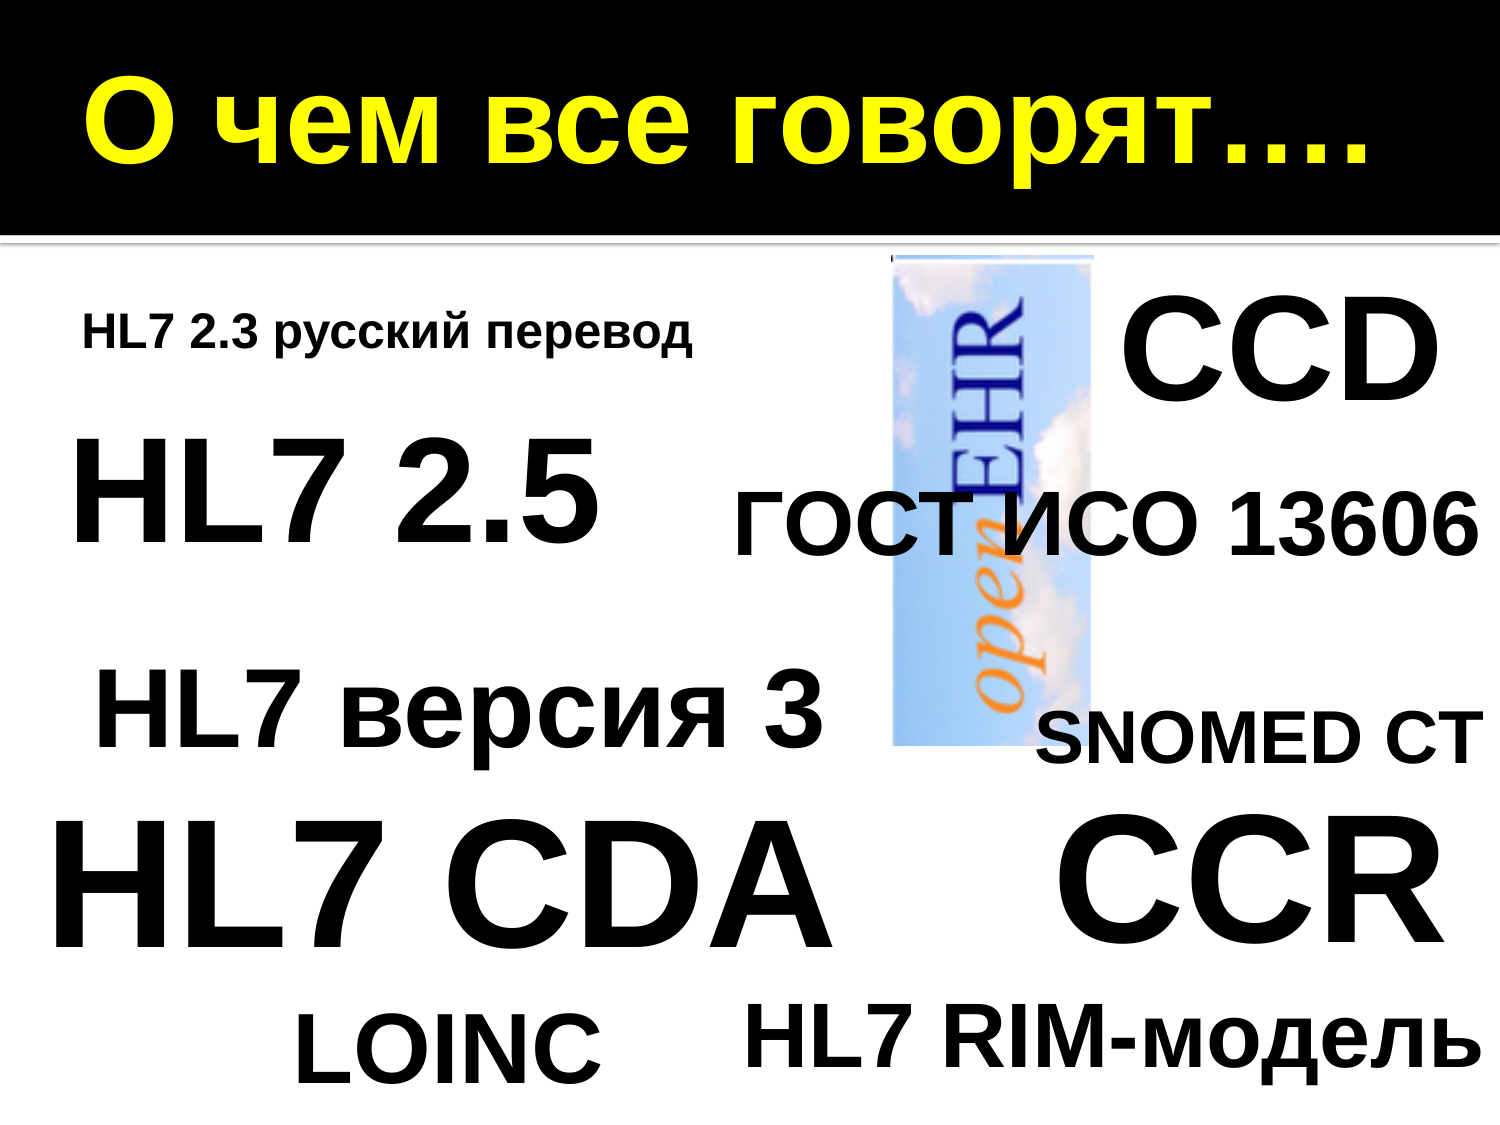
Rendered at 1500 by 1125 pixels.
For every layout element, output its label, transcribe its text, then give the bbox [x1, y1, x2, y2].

text_box SNOMED CT [1019, 680, 1500, 786]
text_box CCR [986, 755, 1464, 987]
text_box О чем все говорят…. [66, 30, 1425, 196]
text_box HL7 CDA [29, 756, 854, 992]
text_box ГОСТ ИСО 13606 [1098, 456, 1497, 581]
text_box HL7 RIM-модель [727, 968, 1500, 1094]
text_box LOINC [277, 992, 619, 1111]
text_box HL7 версия 3 [77, 627, 842, 756]
text_box HL7 2.5 [53, 385, 659, 581]
text_box CCD [1103, 243, 1459, 439]
text_box HL7 2.3 русский перевод [66, 290, 723, 366]
text_box ГОСТ ИСО 13606 [717, 456, 885, 581]
picture [891, 255, 1094, 746]
